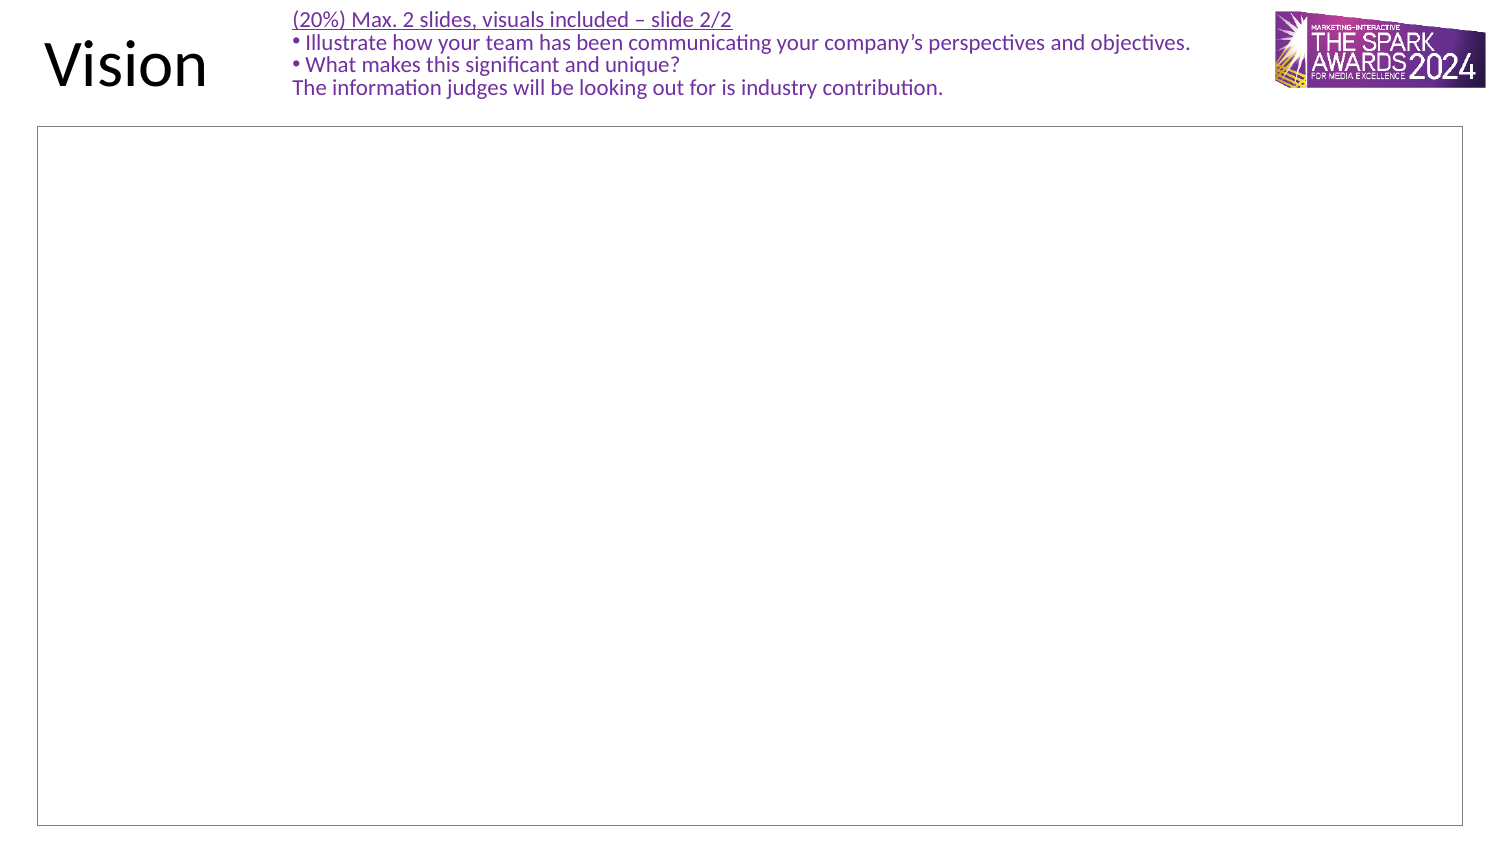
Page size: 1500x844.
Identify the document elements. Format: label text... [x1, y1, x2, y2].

table_header [38, 127, 1462, 825]
picture [1329, 2, 1499, 97]
text_box (20%) Max. 2 slides, visuals included – slide 2/2 Illustrate how your team has been communicating your company’s perspectives and objectives. What makes this significant and unique? The information judges will be looking out for is industry contribution. [277, 1, 1329, 108]
text_box Vision [29, 15, 277, 103]
